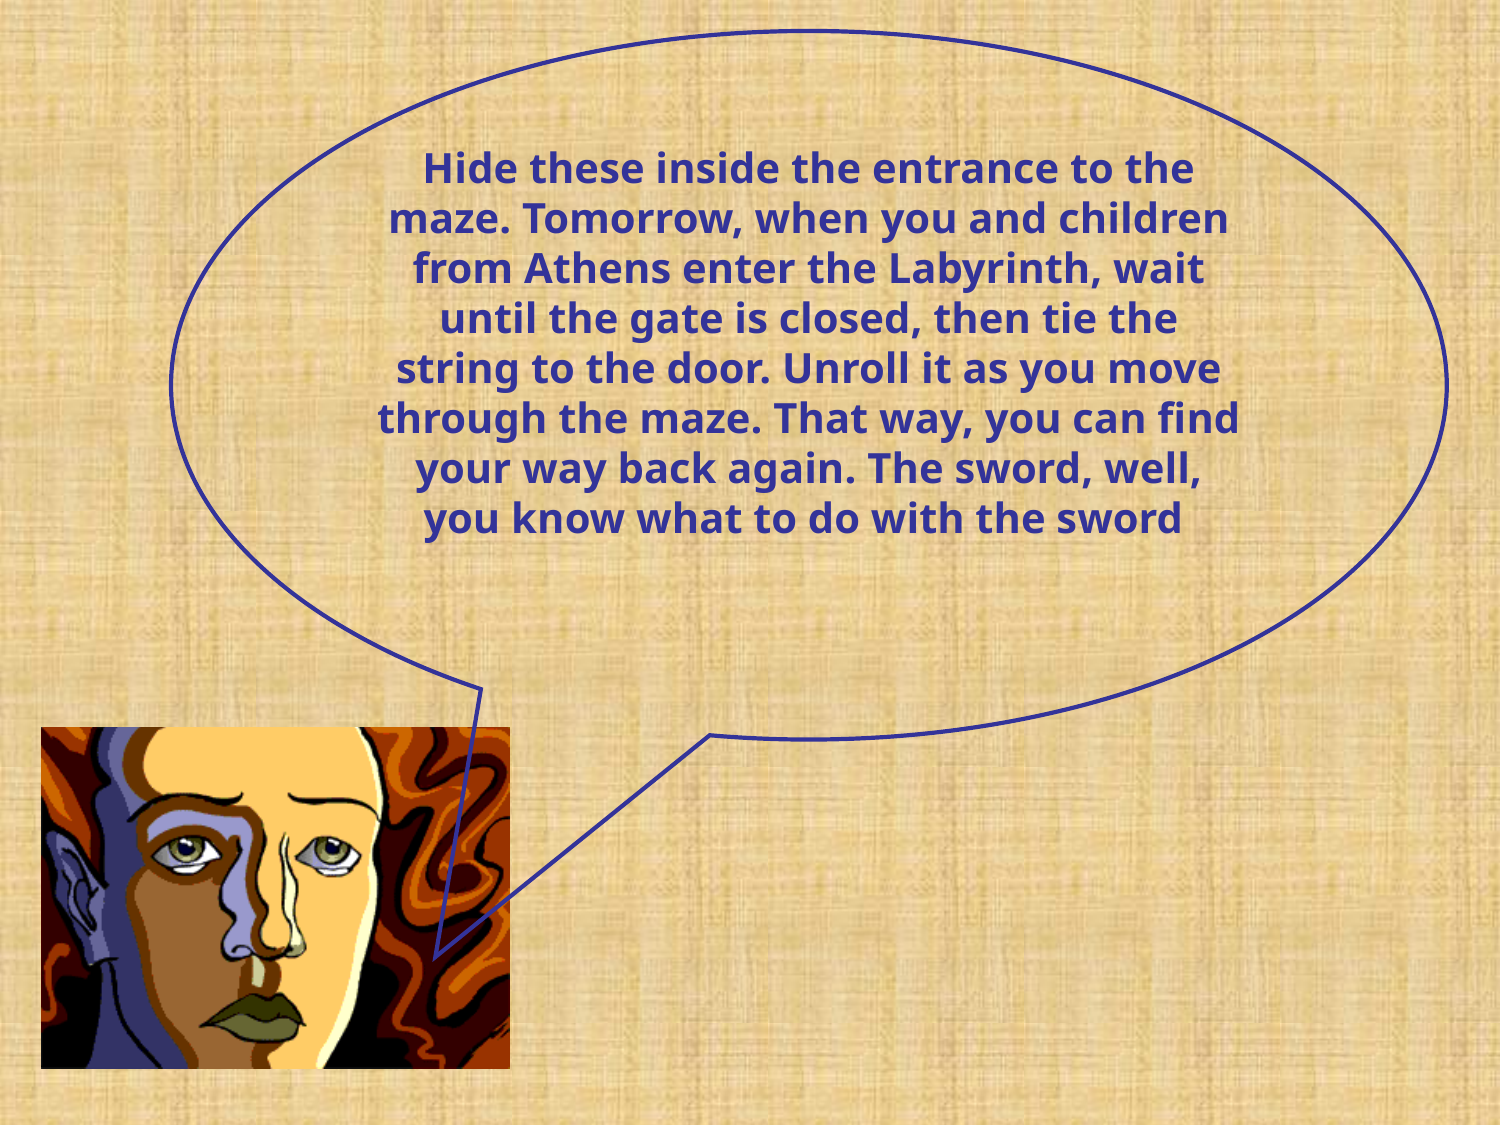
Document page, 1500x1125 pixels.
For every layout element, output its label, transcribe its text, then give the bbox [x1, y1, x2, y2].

text_box Hide these inside the entrance to the maze. Tomorrow, when you and children from Athens enter the Labyrinth, wait until the gate is closed, then tie the string to the door. Unroll it as you move through the maze. That way, you can find your way back again. The sword, well, you know what to do with the sword [171, 30, 1447, 892]
picture [0, 0, 1500, 1125]
